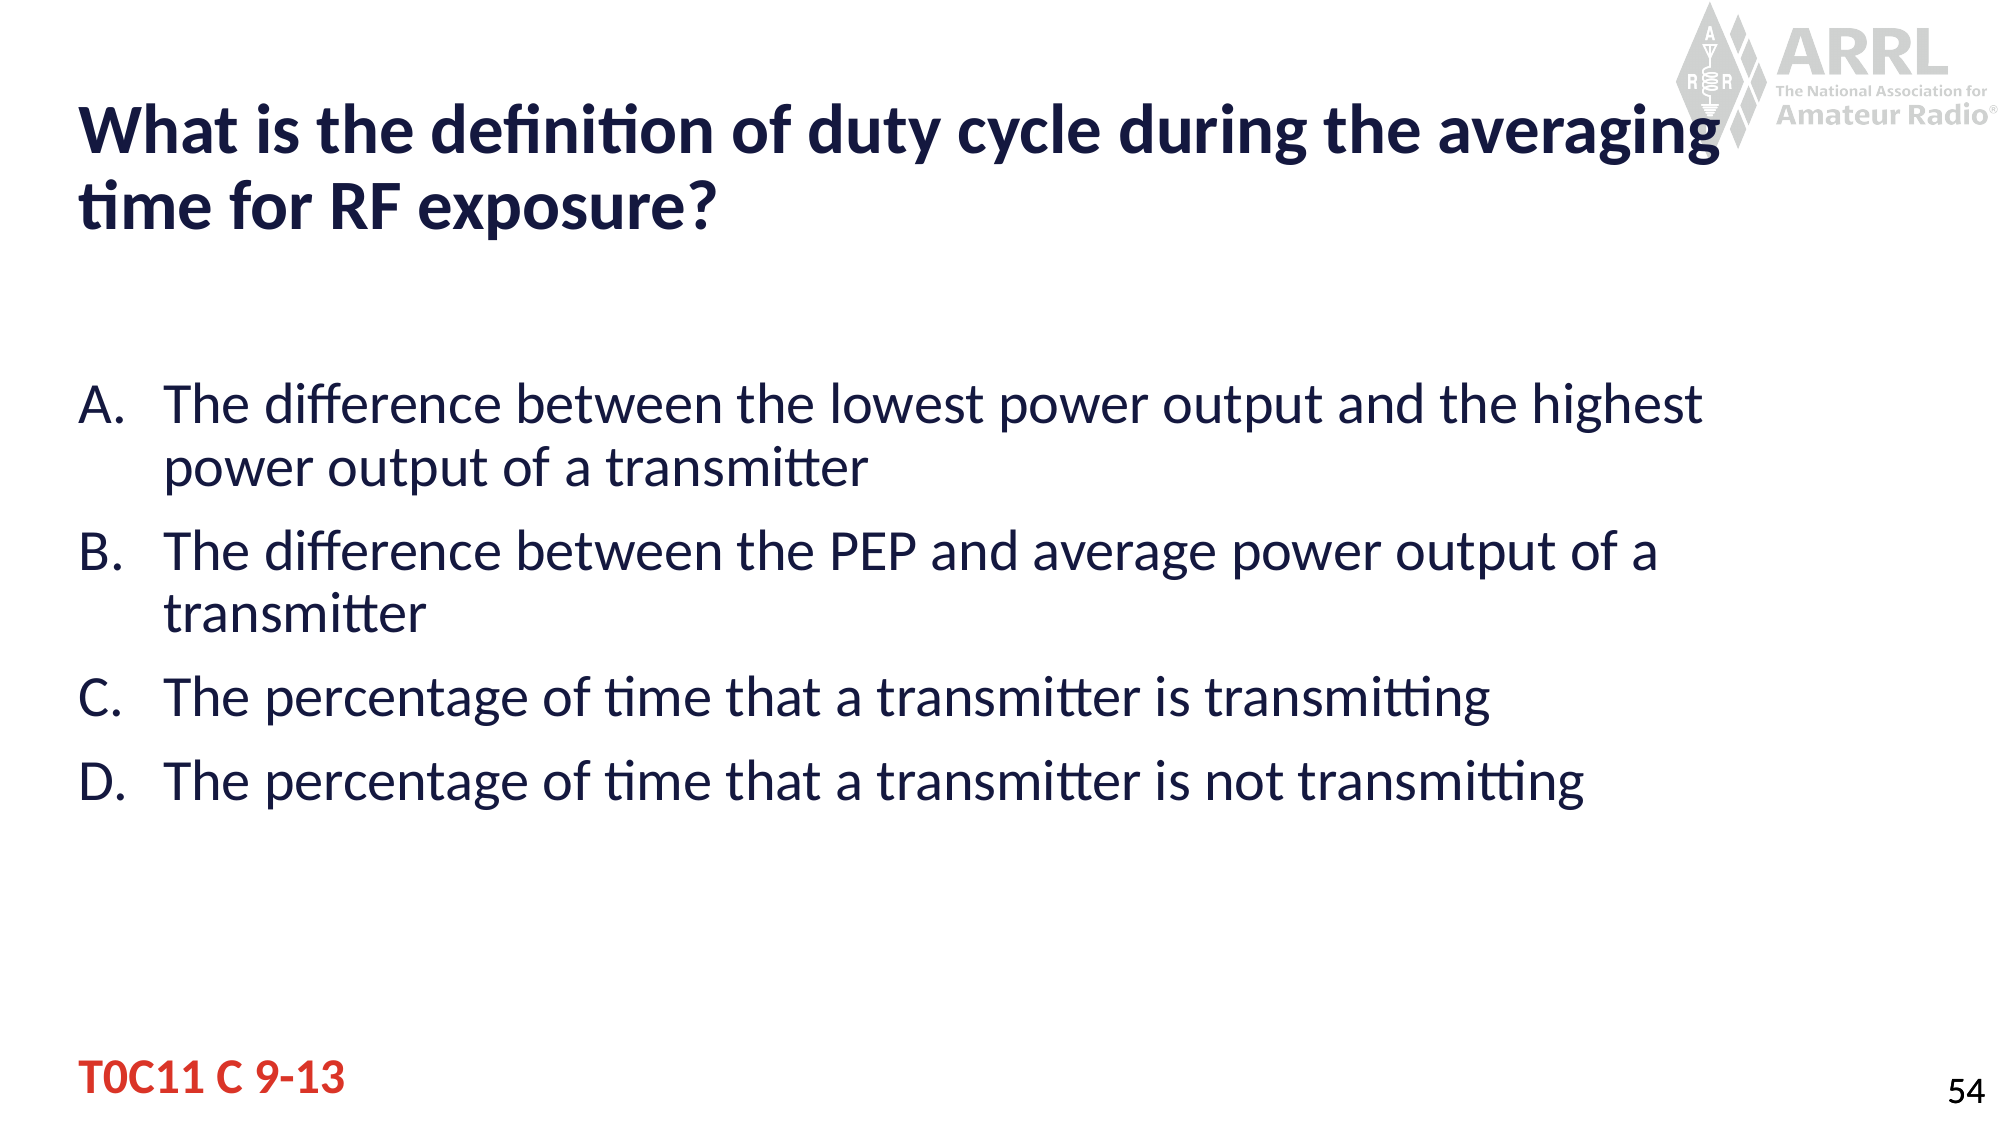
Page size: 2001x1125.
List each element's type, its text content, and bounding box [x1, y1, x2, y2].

picture [1674, 0, 2000, 164]
text_box T0C11 C 9-13 [63, 1036, 921, 1112]
title What is the definition of duty cycle during the averaging time for RF exposure? [63, 59, 1863, 278]
list The difference between the lowest power output and the highest power output of a transmitter The difference between the PEP and average power output of a transmitter The percentage of time that a transmitter is transmitting The percentage of time that a transmitter is not transmitting [63, 365, 1863, 989]
